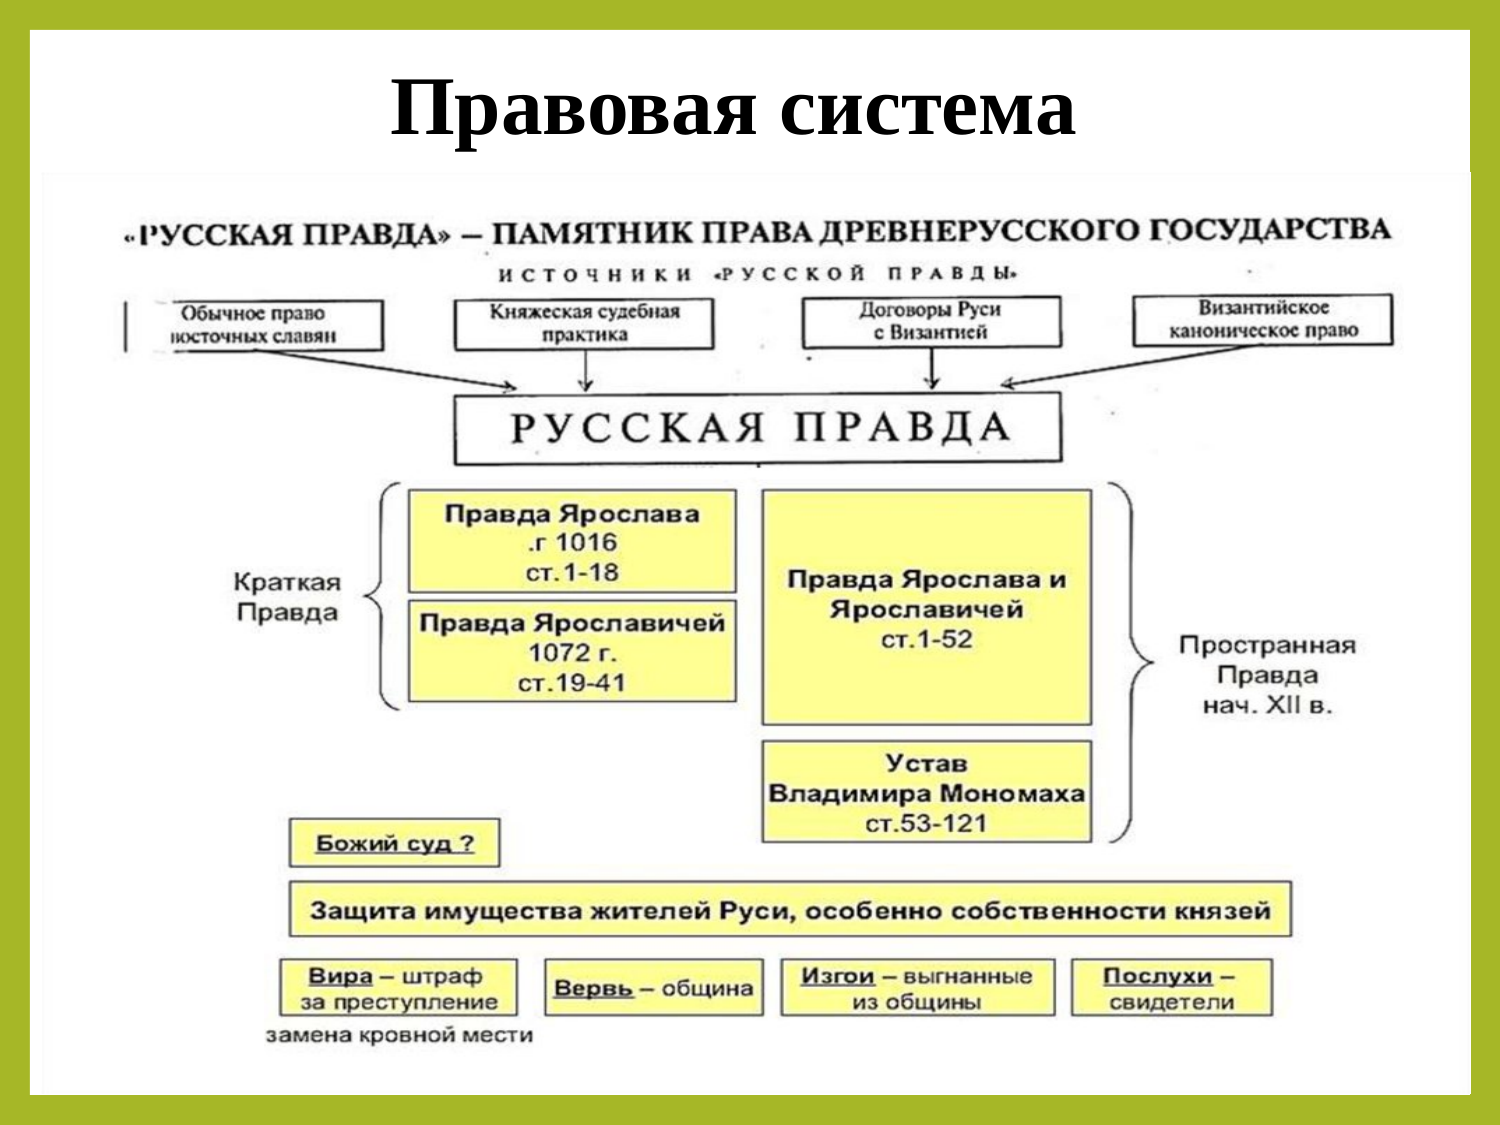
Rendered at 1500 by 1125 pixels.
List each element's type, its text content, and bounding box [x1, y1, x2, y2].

title Правовая система [41, 42, 1447, 172]
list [40, 172, 1471, 1095]
